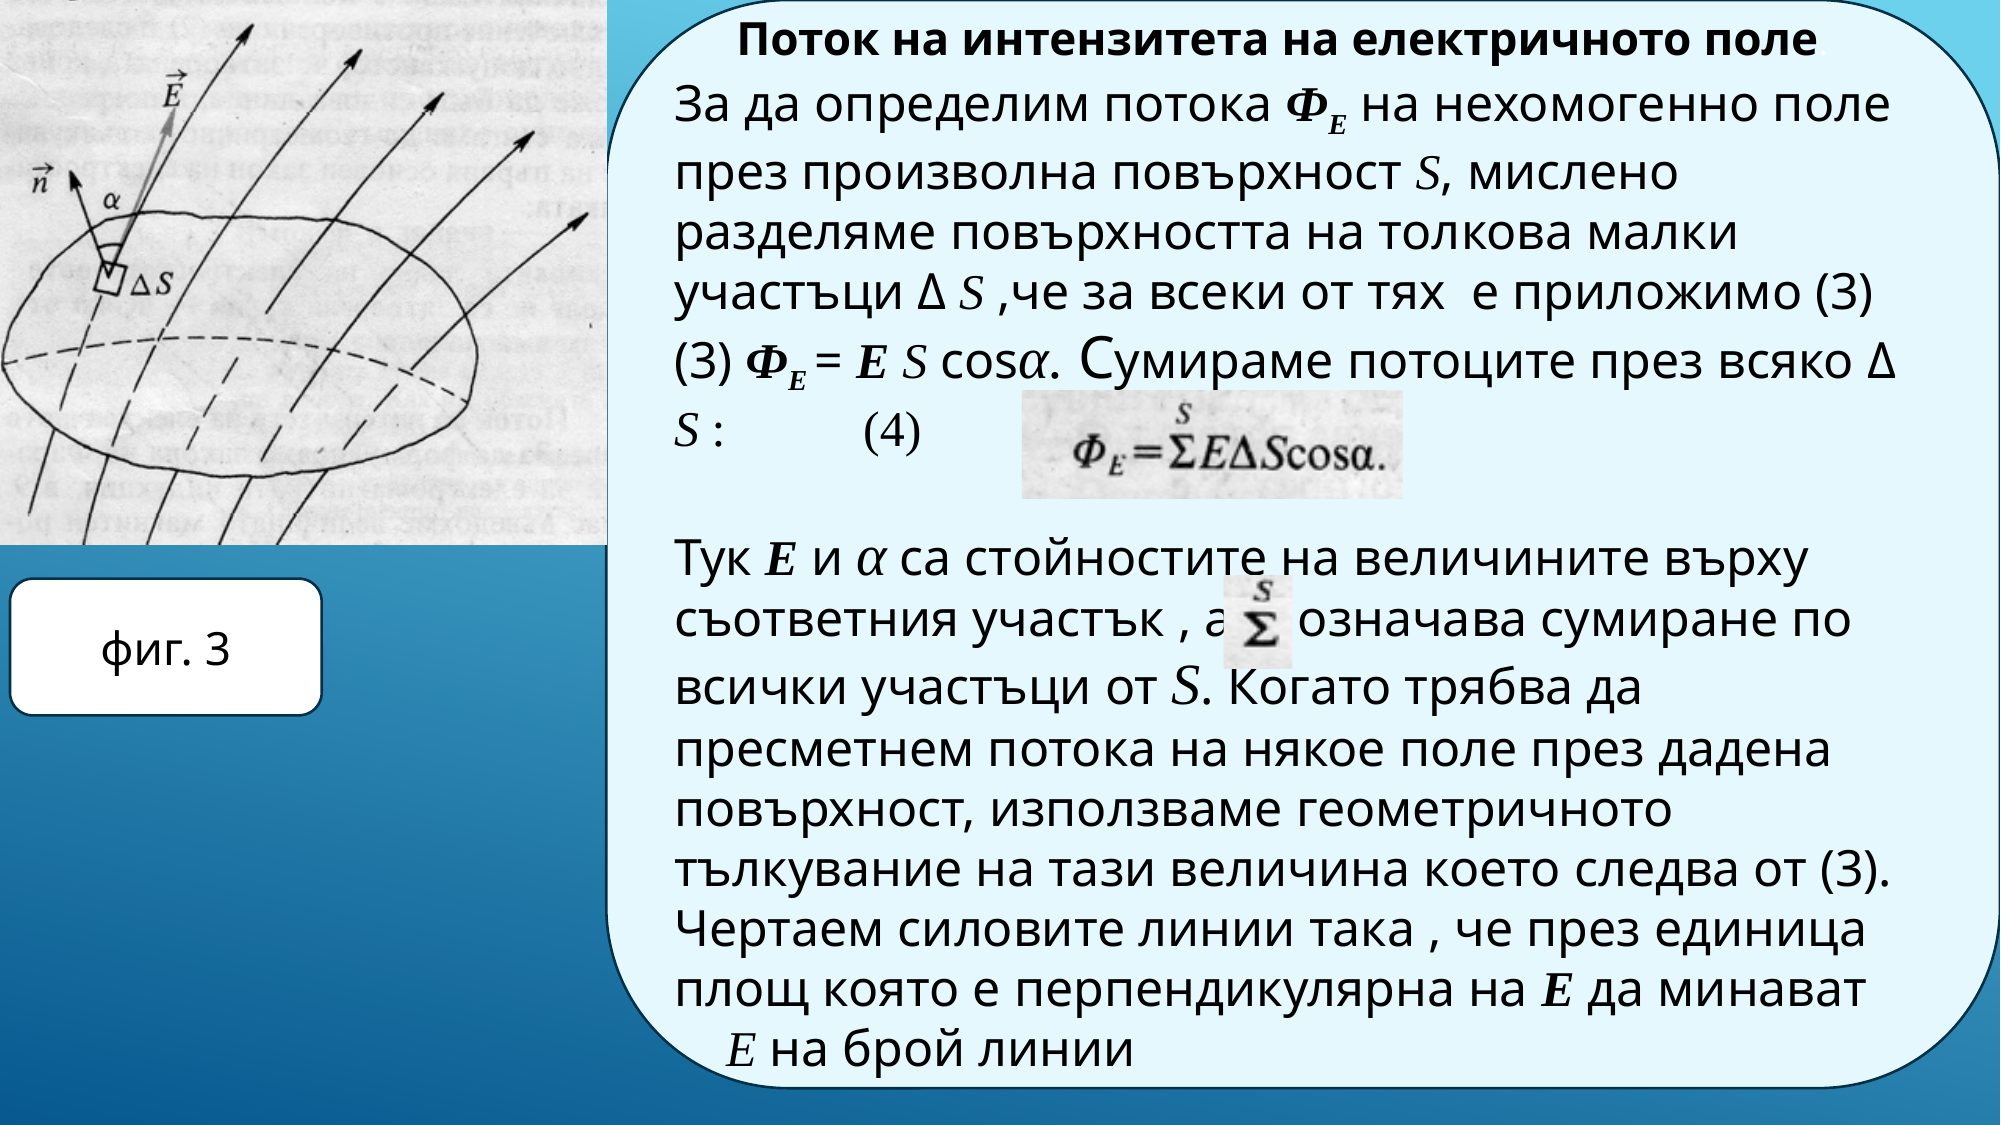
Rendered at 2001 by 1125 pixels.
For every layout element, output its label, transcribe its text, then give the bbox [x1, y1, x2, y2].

picture [1021, 390, 1404, 499]
text_box Поток на интензитета на електричното поле. [721, 2, 1844, 73]
text_box За да определим потока ФЕ на нехомогенно поле през произволна повърхност S, мислено разделяме повърхността на толкова малки участъци Δ S ,че за всеки от тях е приложимо (3) (3) ФЕ = E S cosα. Сумираме потоците през всяко Δ S : (4) Тук E и α са стойностите на величините върху съответния участък , а означава сумиране по всички участъци от S. Когато трябва да пресметнем потока на някое поле през дадена повърхност, използваме геометричното тълкувание на тази величина което следва от (3). Чертаем силовите линии така , че през единица площ която е перпендикулярна на E да минават E на брой линии [604, 0, 2000, 1090]
text_box фиг. 3 [8, 577, 324, 717]
picture [0, 0, 607, 545]
picture [1223, 575, 1293, 669]
